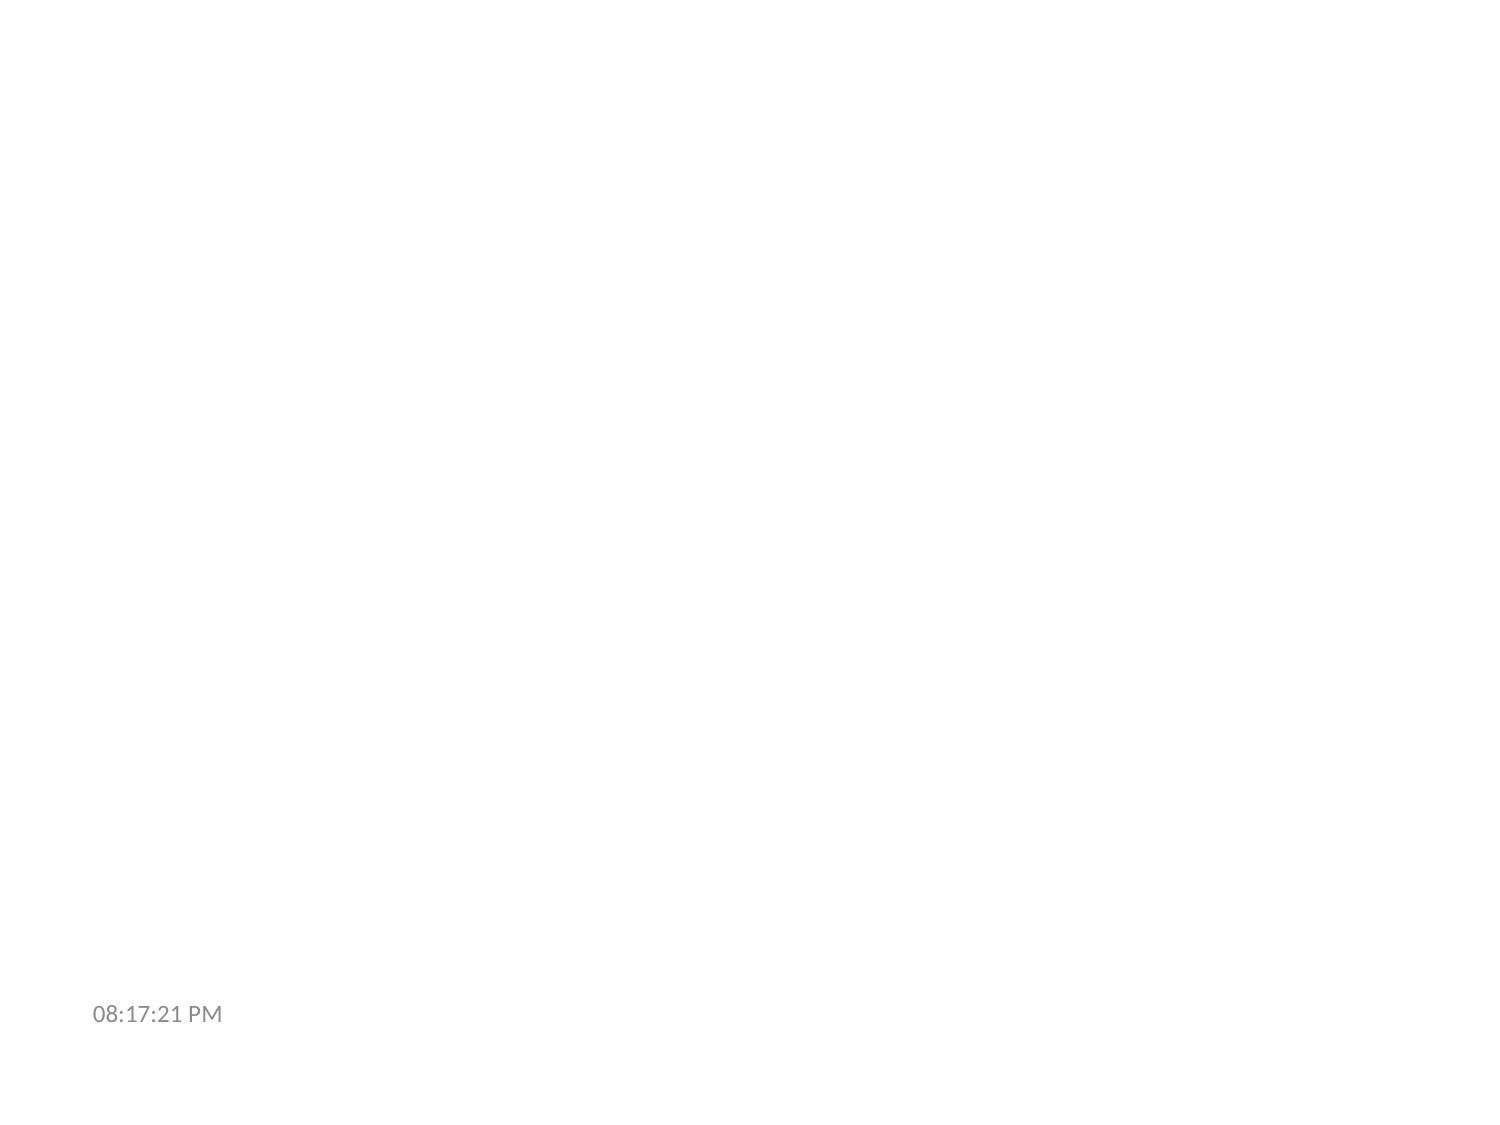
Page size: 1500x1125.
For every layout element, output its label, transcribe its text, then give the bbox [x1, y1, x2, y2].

text_box 3:35:09 PM [77, 982, 428, 1043]
